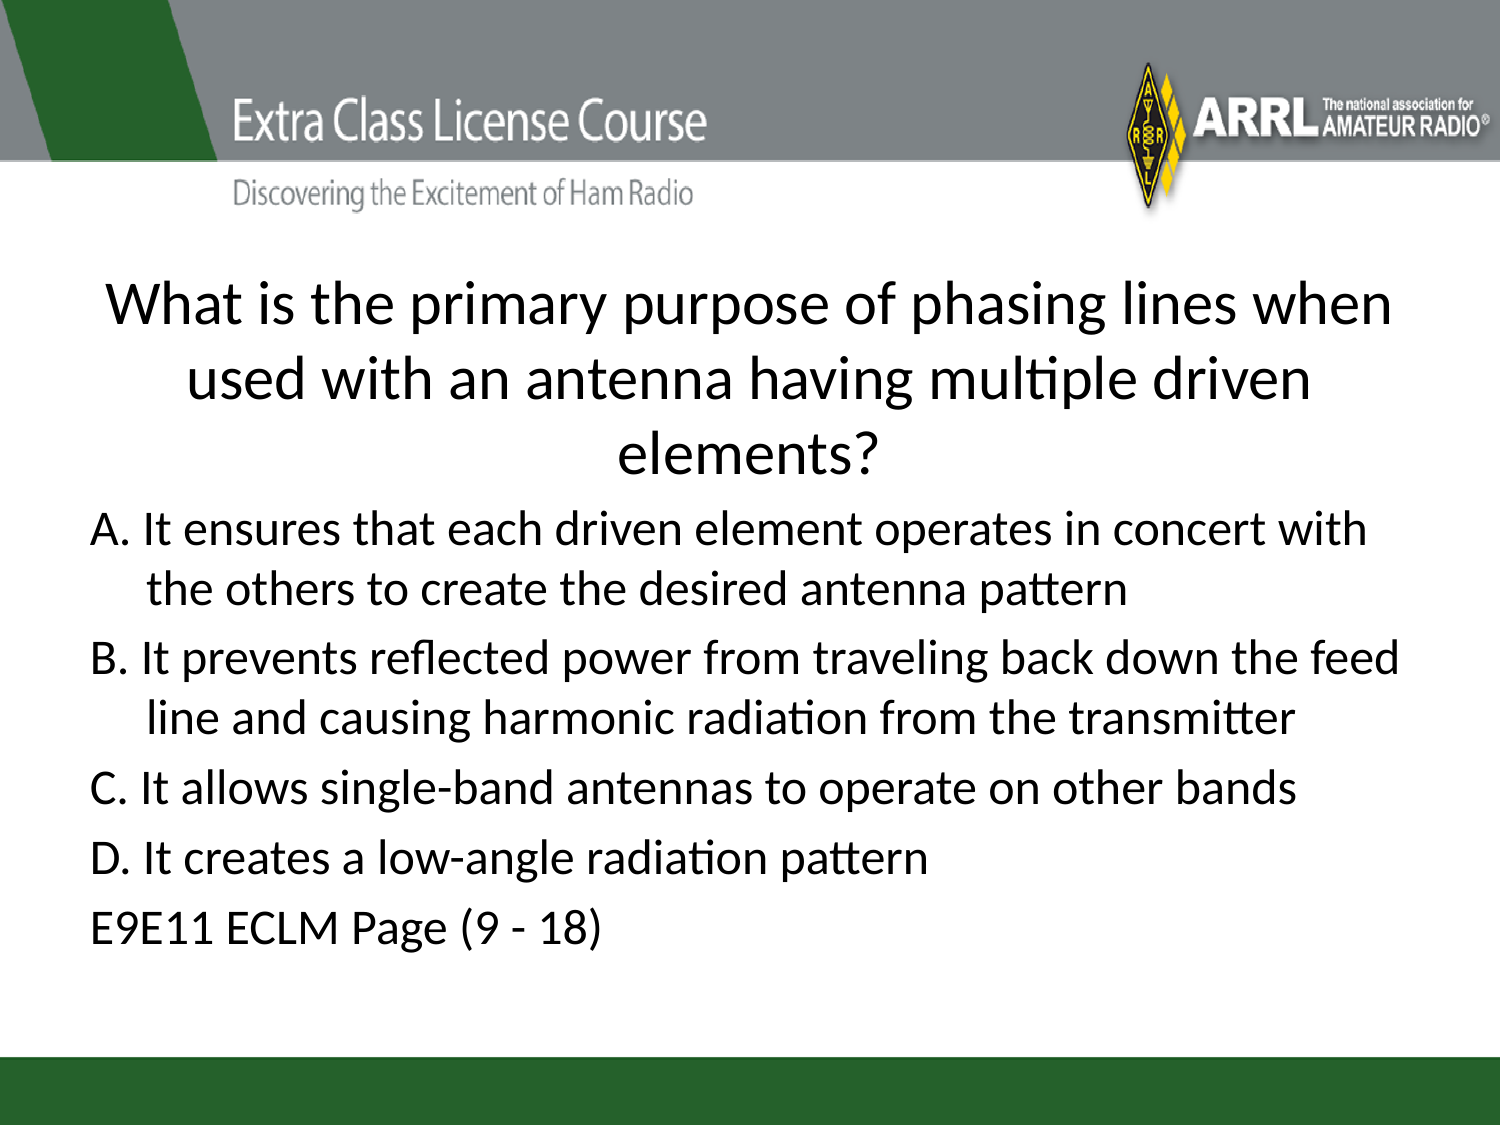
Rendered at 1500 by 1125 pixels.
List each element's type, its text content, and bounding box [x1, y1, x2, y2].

picture [0, 0, 1500, 1125]
title What is the primary purpose of phasing lines when used with an antenna having multiple driven elements? [75, 254, 1425, 435]
list A. It ensures that each driven element operates in concert with the others to create the desired antenna pattern B. It prevents reflected power from traveling back down the feed line and causing harmonic radiation from the transmitter C. It allows single-band antennas to operate on other bands D. It creates a low-angle radiation pattern E9E11 ECLM Page (9 - 18) [75, 487, 1425, 1005]
